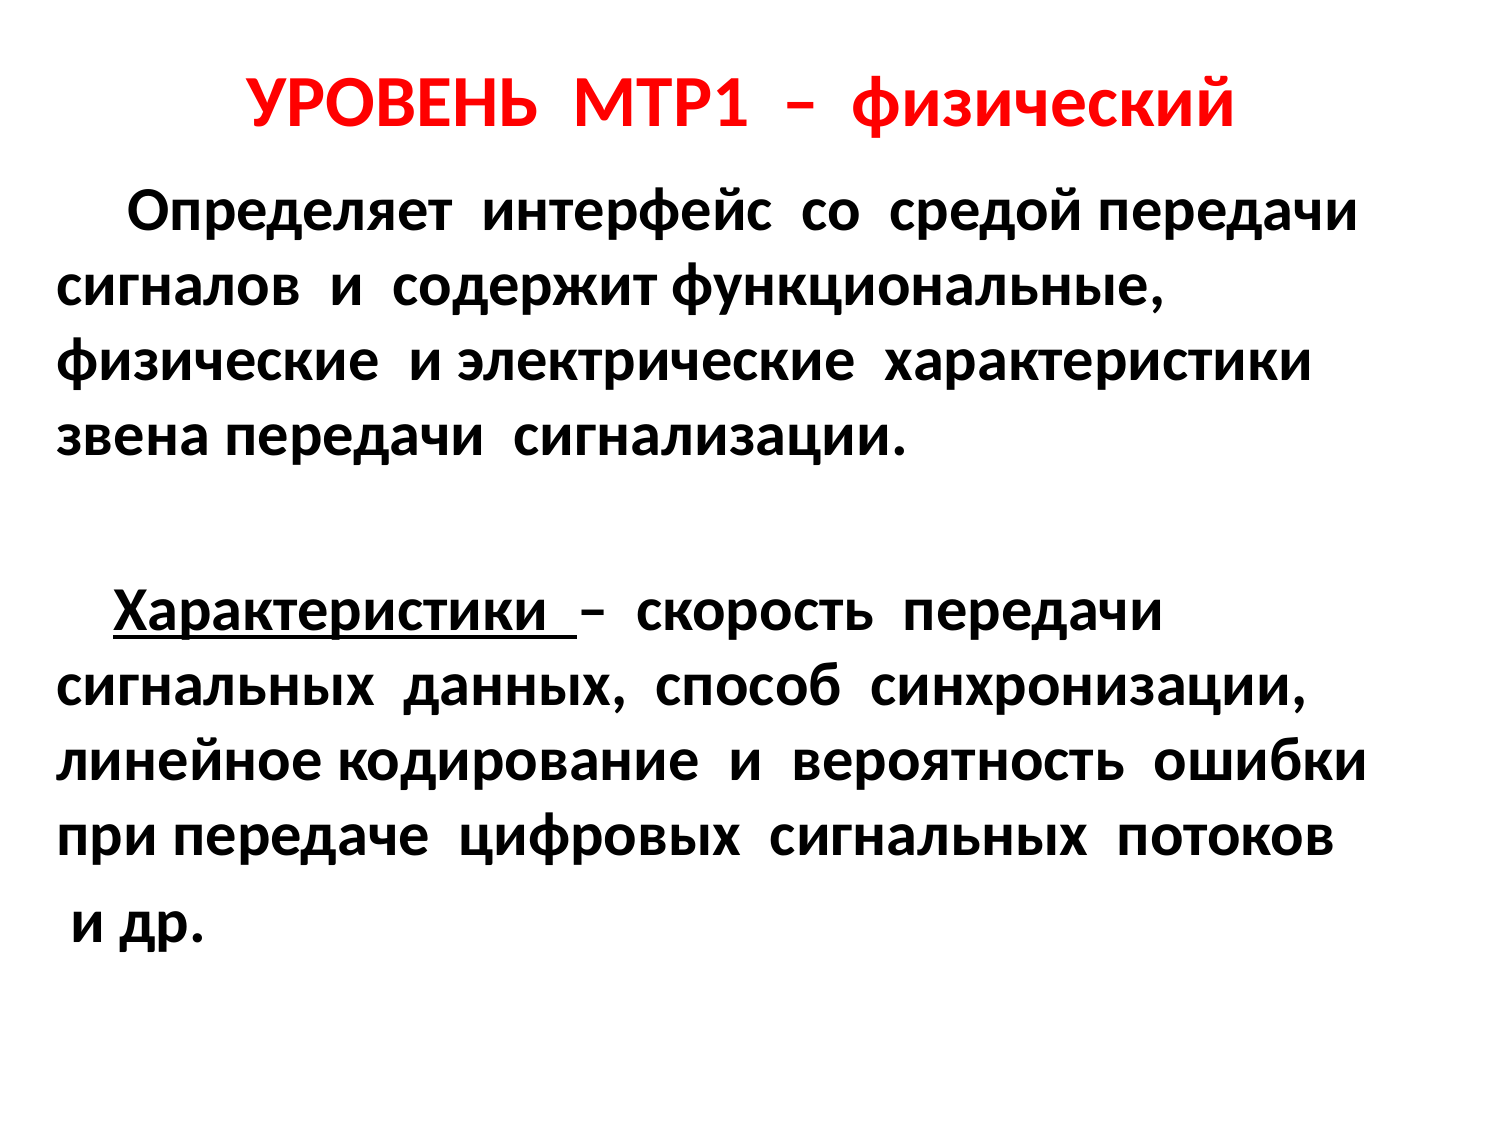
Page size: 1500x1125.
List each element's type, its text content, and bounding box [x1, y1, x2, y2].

title Уровень MTP1 – физический [75, 45, 1425, 149]
list Определяет интерфейс со средой передачи сигналов и содержит функциональные, физические и электрические характеристики звена передачи сигнализации. характеристики – скорость передачи сигнальных данных, способ синхронизации, линейное кодирование и вероятность ошибки при передаче цифровых сигнальных потоков и др. [41, 160, 1459, 1071]
